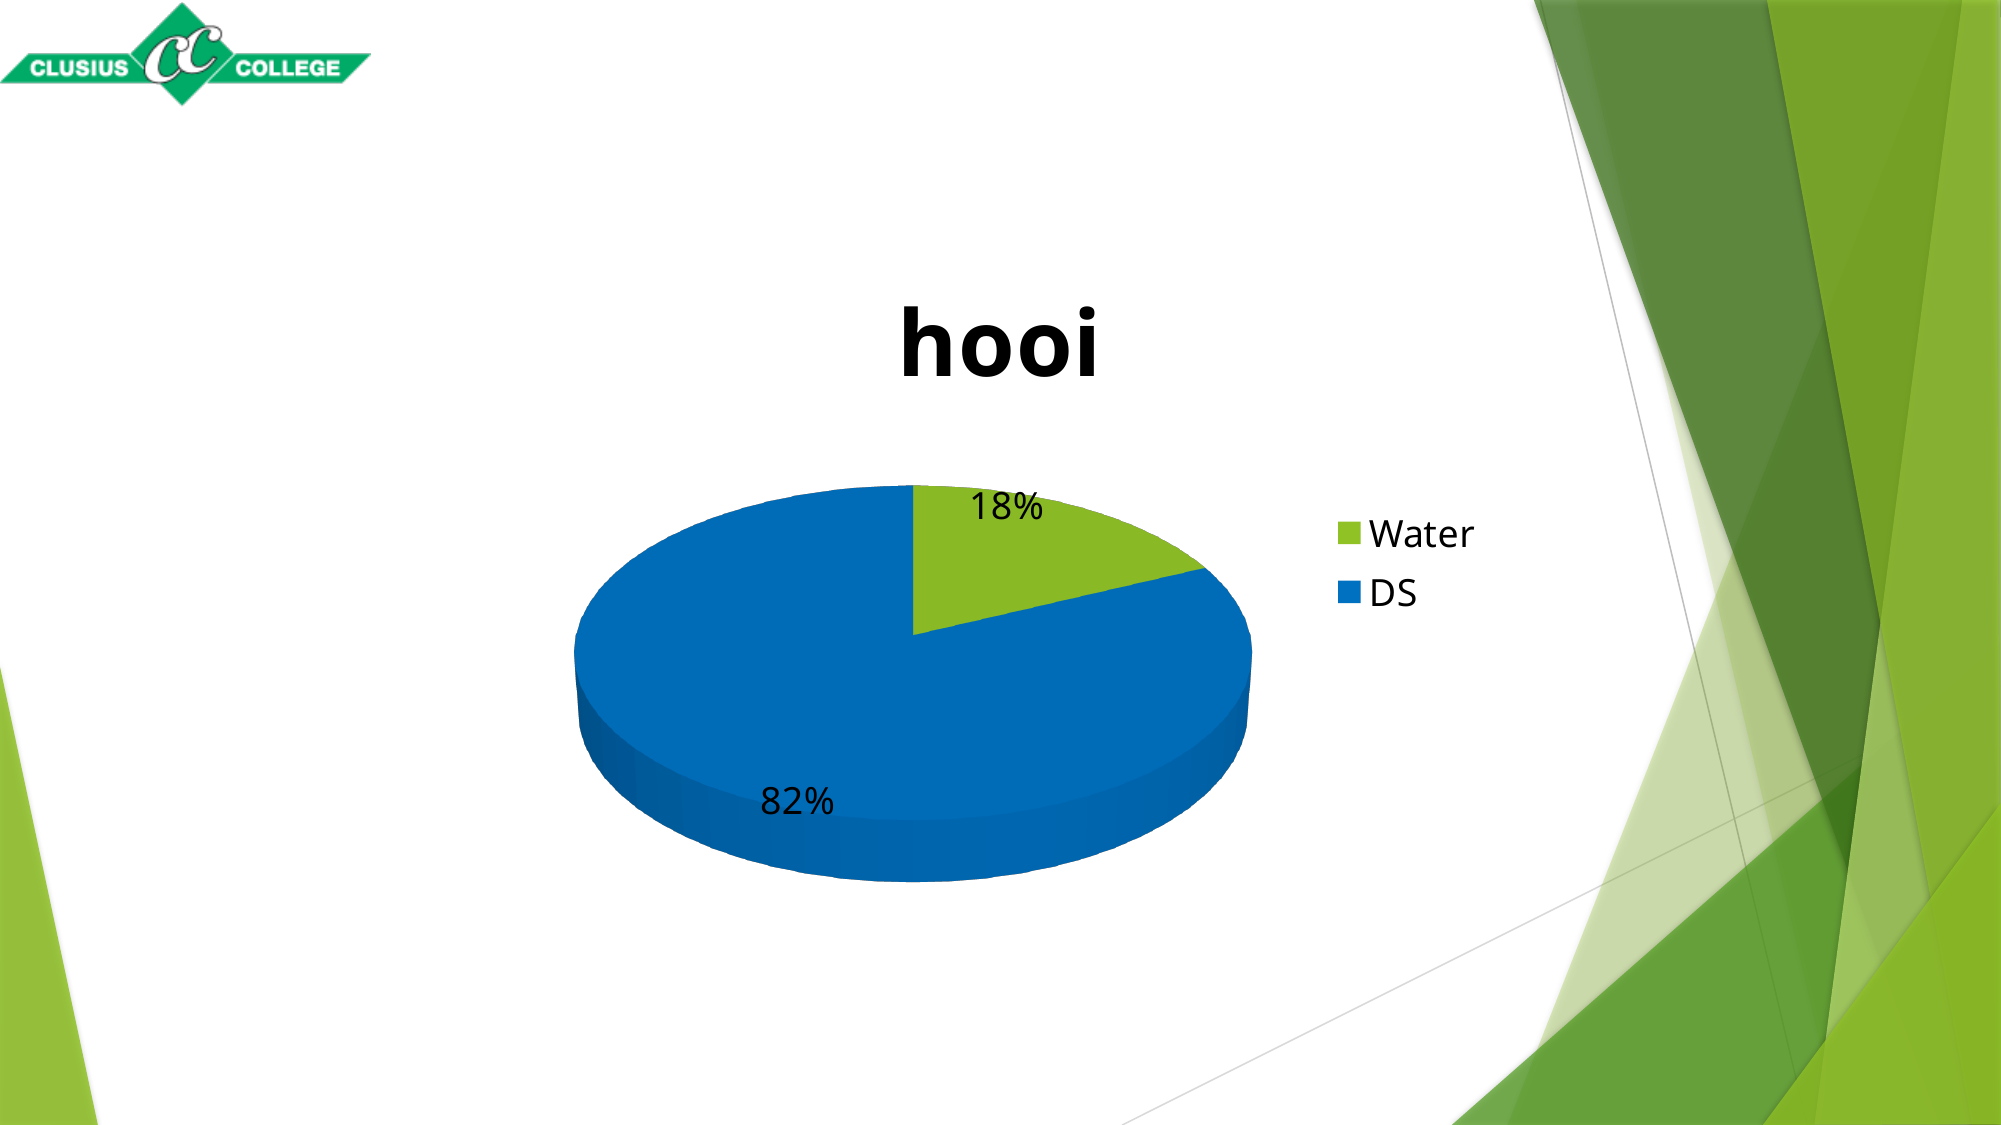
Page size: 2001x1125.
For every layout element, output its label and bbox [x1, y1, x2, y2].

chart [499, 228, 1501, 897]
picture [0, 1, 371, 108]
